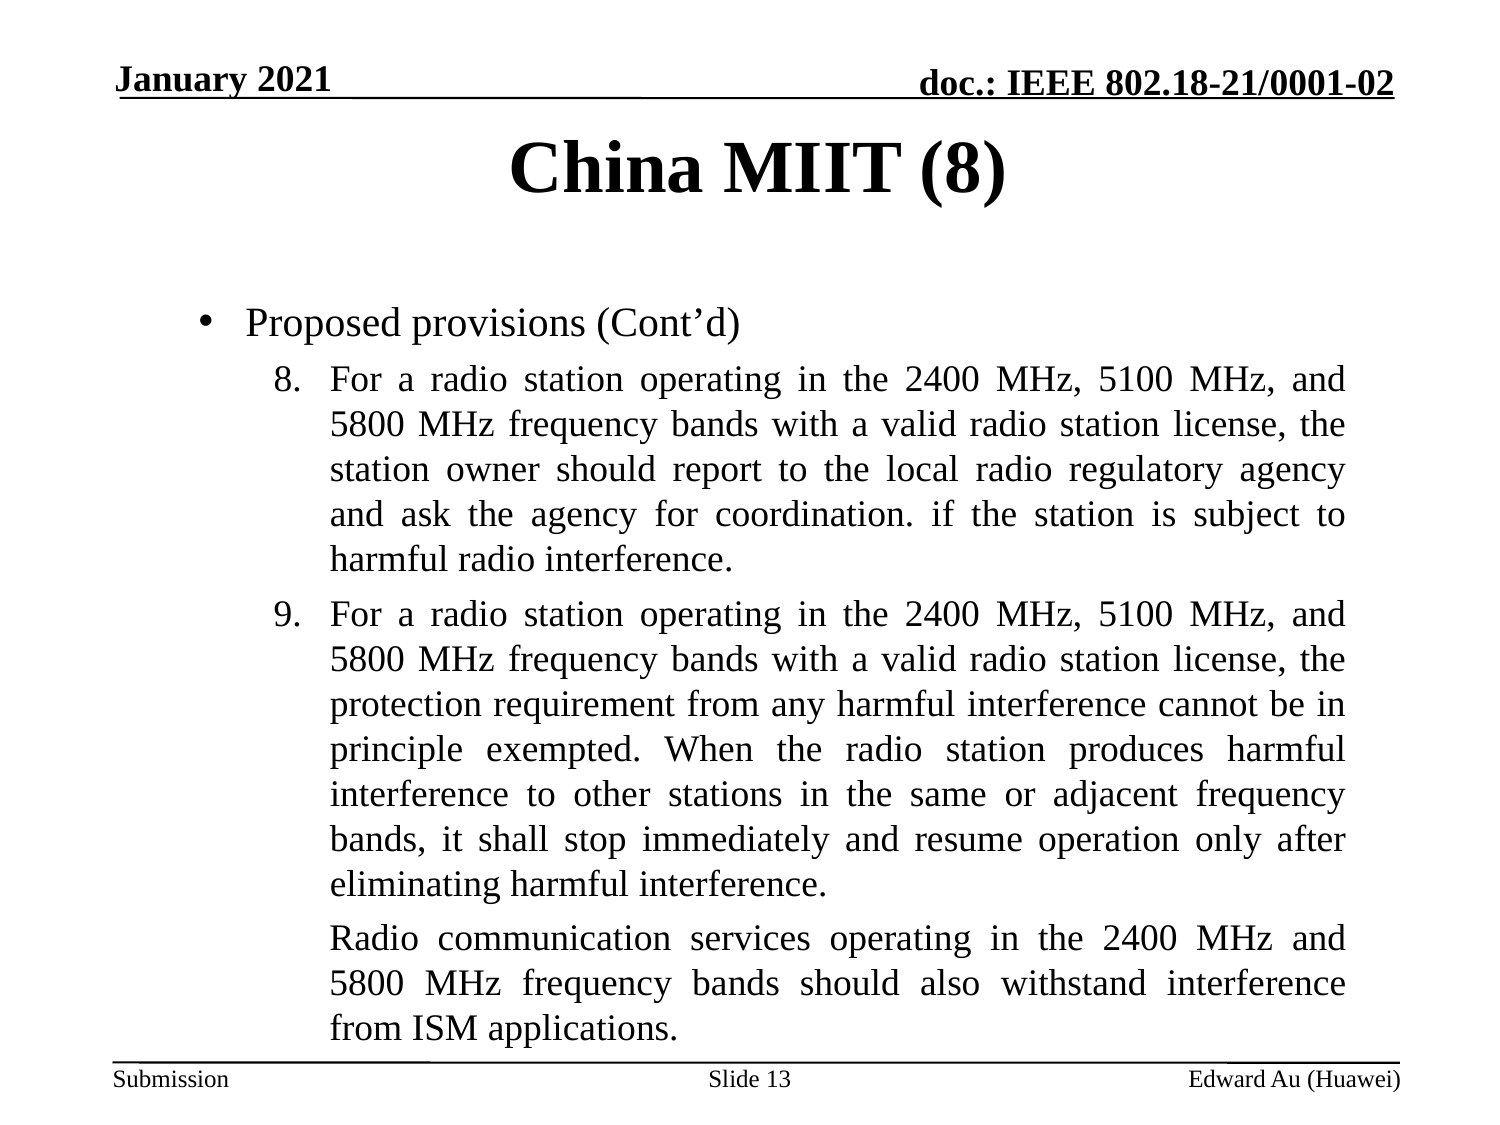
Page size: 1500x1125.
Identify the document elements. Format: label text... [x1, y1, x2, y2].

title China MIIT (8) [120, 99, 1396, 226]
list Proposed provisions (Cont’d) For a radio station operating in the 2400 MHz, 5100 MHz, and 5800 MHz frequency bands with a valid radio station license, the station owner should report to the local radio regulatory agency and ask the agency for coordination. if the station is subject to harmful radio interference. For a radio station operating in the 2400 MHz, 5100 MHz, and 5800 MHz frequency bands with a valid radio station license, the protection requirement from any harmful interference cannot be in principle exempted. When the radio station produces harmful interference to other stations in the same or adjacent frequency bands, it shall stop immediately and resume operation only after eliminating harmful interference. Radio communication services operating in the 2400 MHz and 5800 MHz frequency bands should also withstand interference from ISM applications. [108, 287, 1363, 1063]
footer Edward Au (Huawei) [902, 1061, 1402, 1093]
slide_number Slide 13 [699, 1061, 800, 1123]
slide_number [114, 54, 493, 100]
